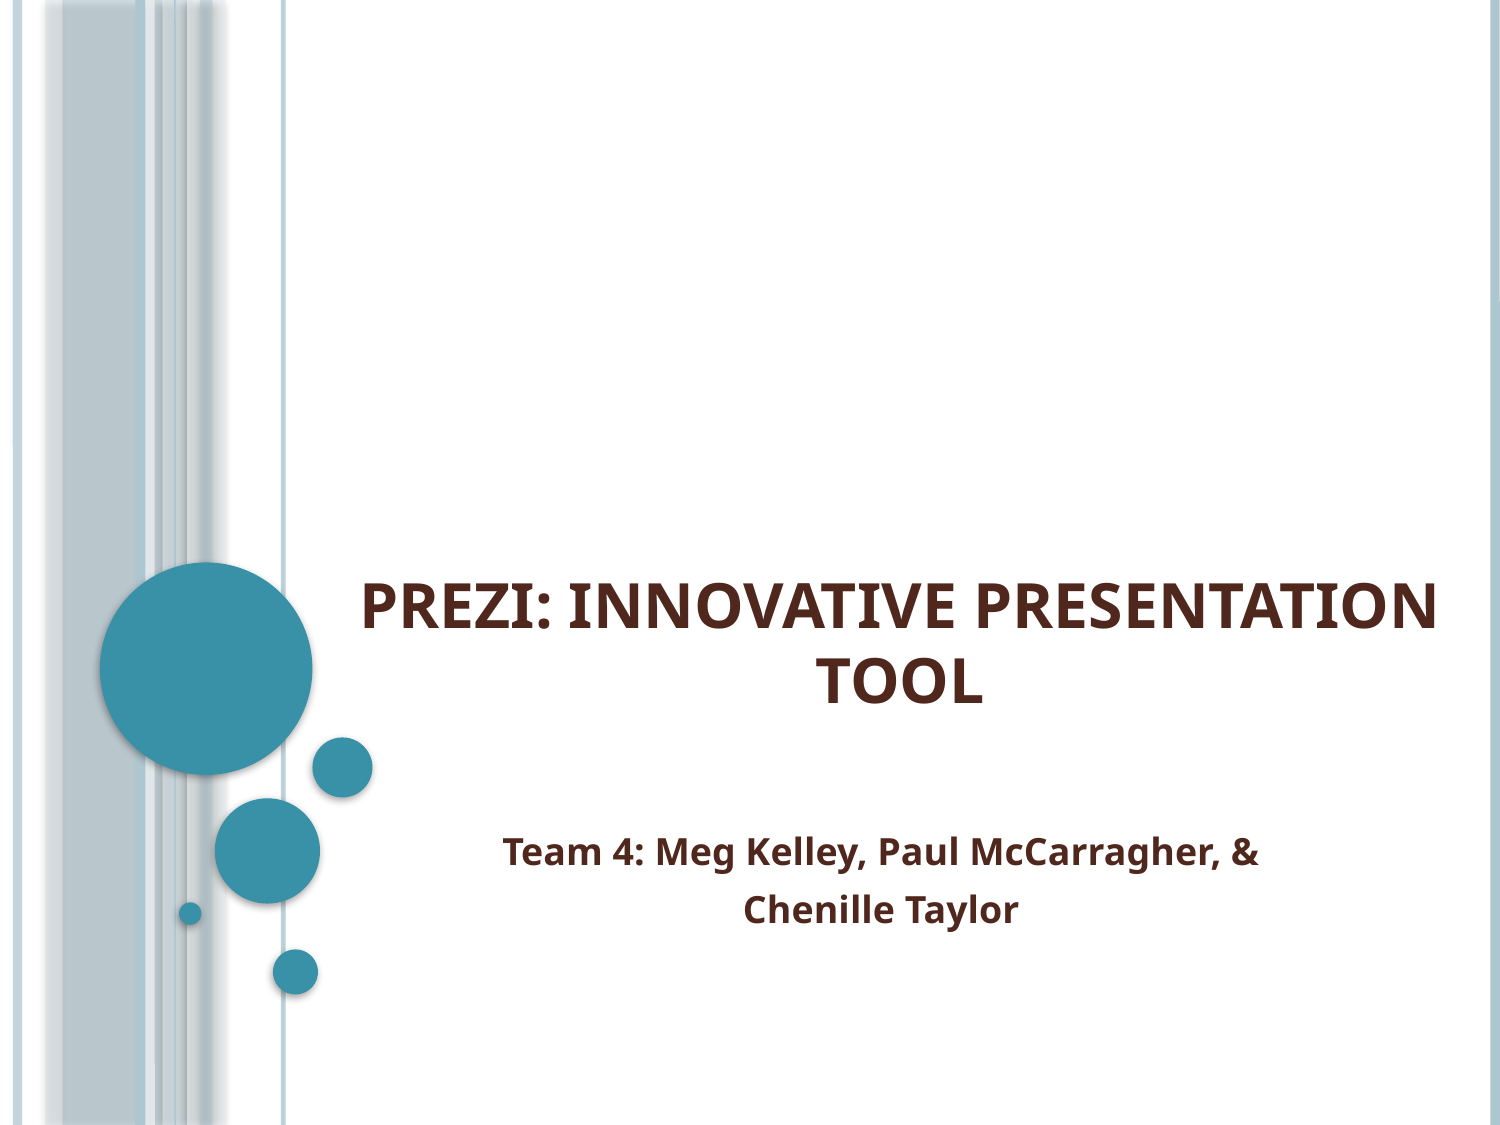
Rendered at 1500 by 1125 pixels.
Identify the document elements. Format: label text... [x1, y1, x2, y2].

subtitle Team 4: Meg Kelley, Paul McCarragher, & Chenille Taylor [375, 820, 1388, 1046]
title Prezi: Innovative Presentation Tool [337, 412, 1463, 724]
